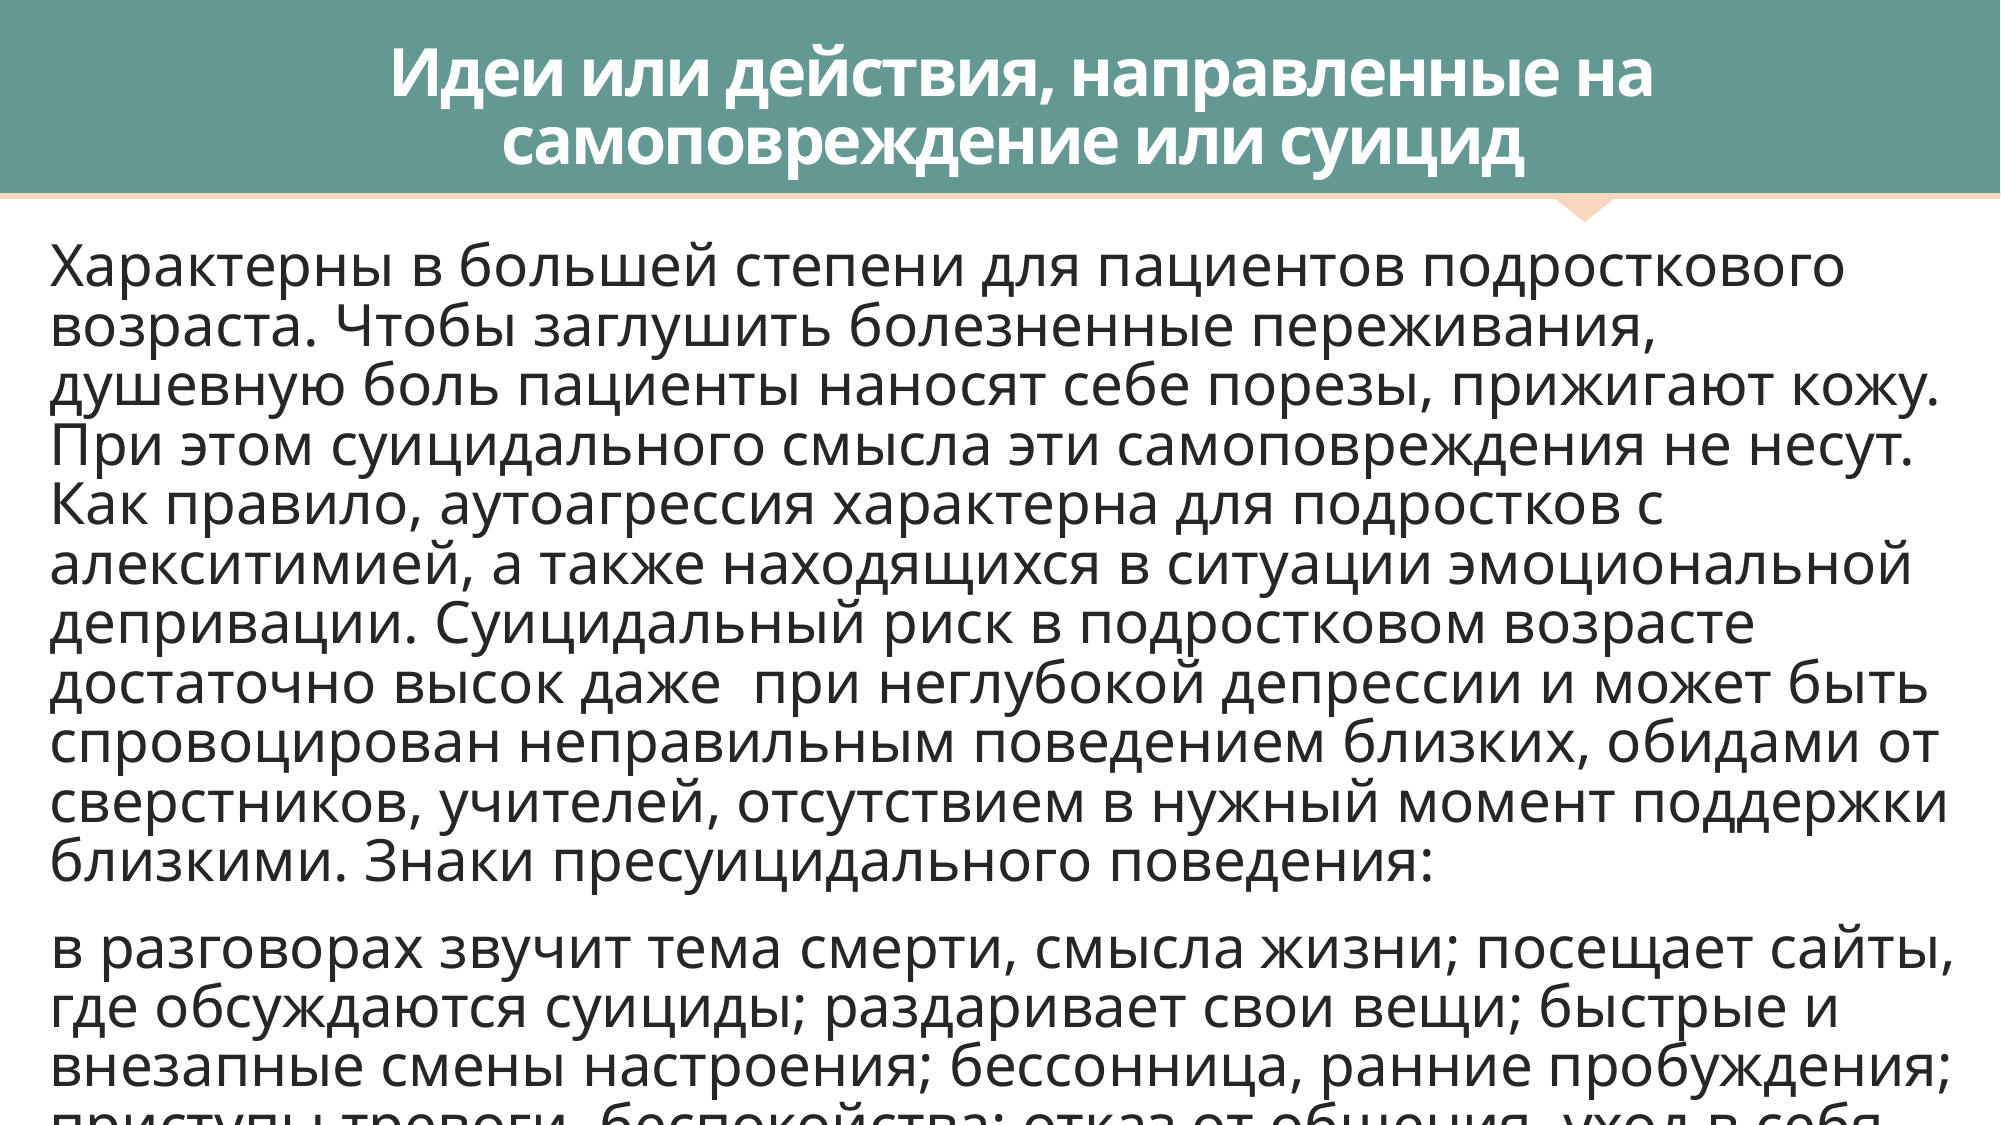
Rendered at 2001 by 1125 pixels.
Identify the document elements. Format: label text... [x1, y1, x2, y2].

list Характерны в большей степени для пациентов подросткового возраста. Чтобы заглушить болезненные переживания, душевную боль пациенты наносят себе порезы, прижигают кожу. При этом суицидального смысла эти самоповреждения не несут. Как правило, аутоагрессия характерна для подростков с алекситимией, а также находящихся в ситуации эмоциональной депривации. Суицидальный риск в подростковом возрасте достаточно высок даже при неглубокой депрессии и может быть спровоцирован неправильным поведением близких, обидами от сверстников, учителей, отсутствием в нужный момент поддержки близкими. Знаки пресуицидального поведения: в разговорах звучит тема смерти, смысла жизни; посещает сайты, где обсуждаются суициды; раздаривает свои вещи; быстрые и внезапные смены настроения; бессонница, ранние пробуждения; приступы тревоги, беспокойства; отказ от общения, уход в себя [19, 231, 1981, 1047]
title Идеи или действия, направленные на самоповреждение или суицид [137, 24, 1905, 197]
